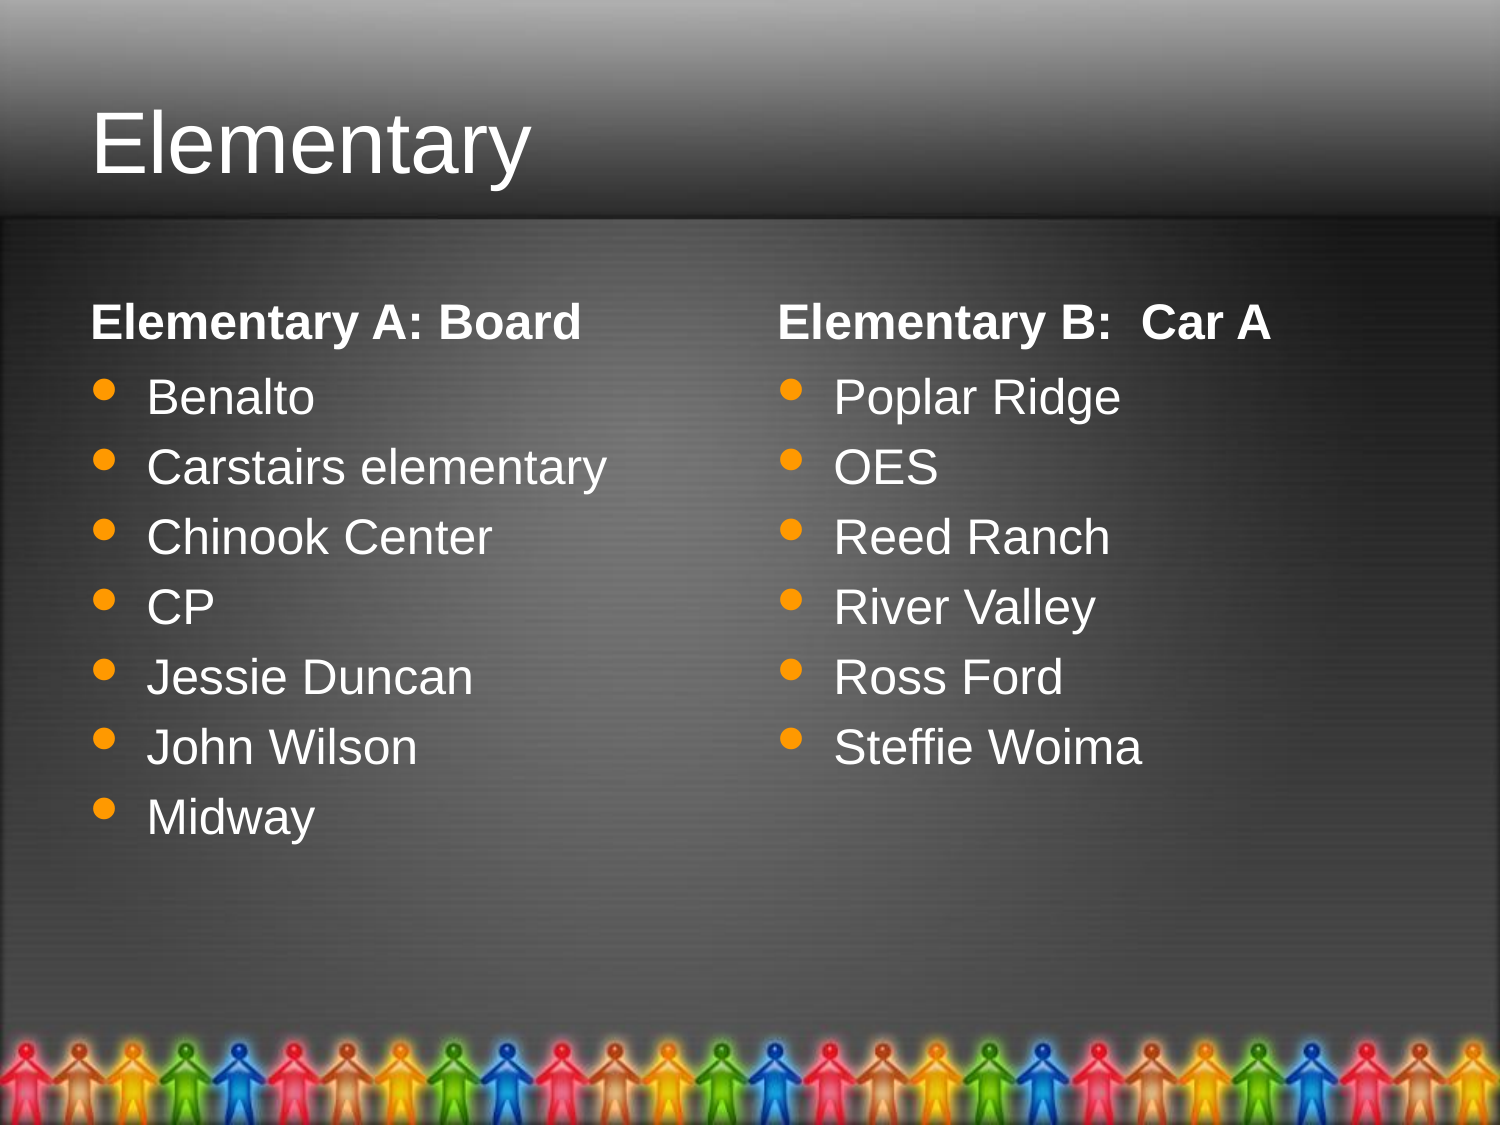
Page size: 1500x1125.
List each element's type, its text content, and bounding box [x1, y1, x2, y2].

list Poplar Ridge OES Reed Ranch River Valley Ross Ford Steffie Woima [761, 356, 1426, 1006]
list Benalto Carstairs elementary Chinook Center CP Jessie Duncan John Wilson Midway [74, 356, 738, 1006]
title Elementary [74, 44, 1426, 233]
list Elementary B: Car A [761, 251, 1426, 356]
list Elementary A: Board [74, 251, 738, 356]
picture [0, 0, 1500, 1125]
